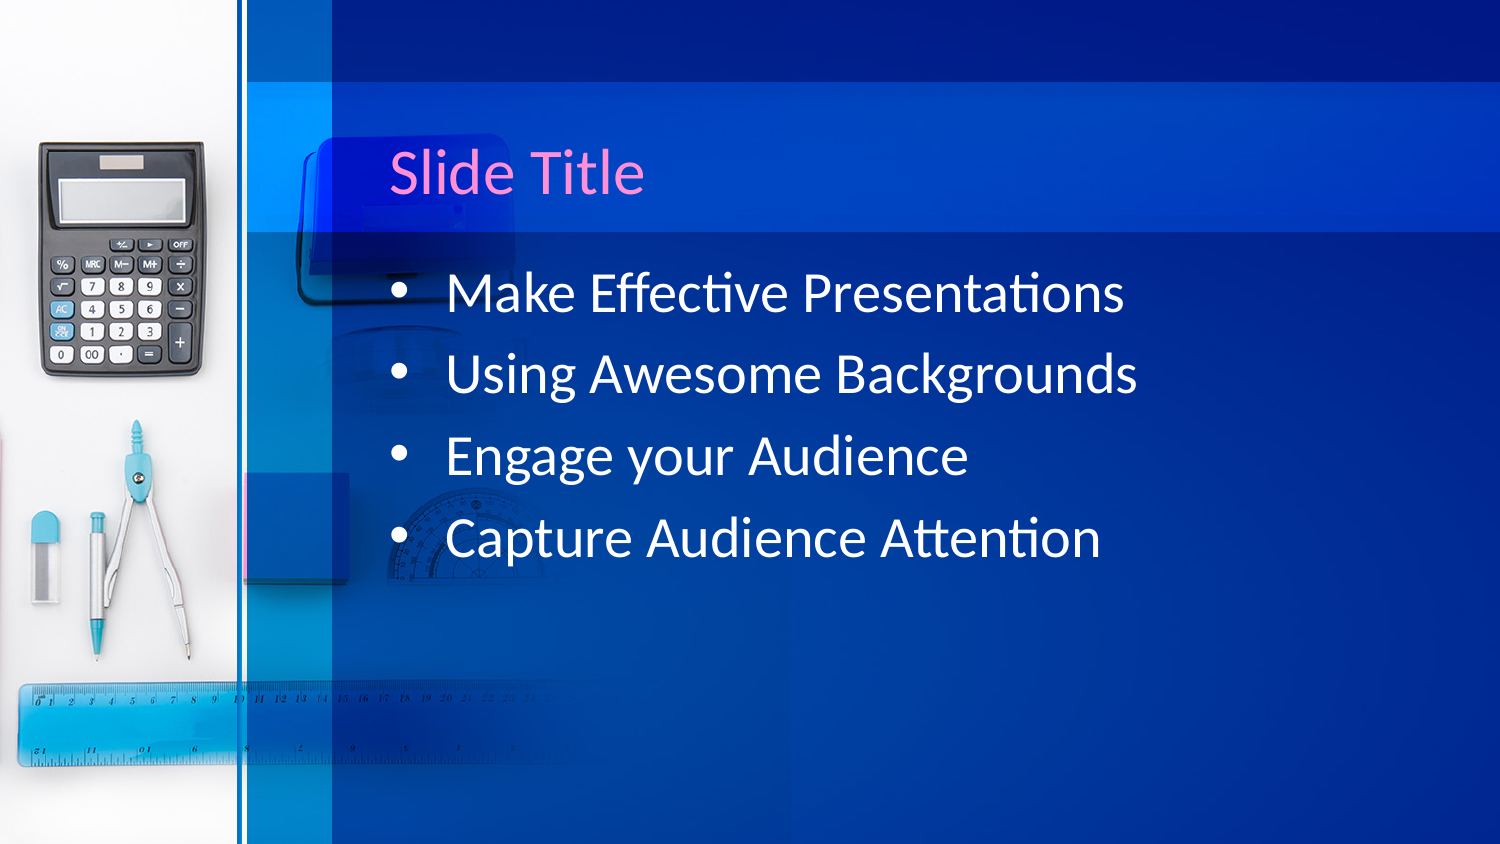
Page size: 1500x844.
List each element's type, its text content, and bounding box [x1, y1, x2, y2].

picture [0, 0, 1500, 844]
list Make Effective Presentations Using Awesome Backgrounds Engage your Audience Capture Audience Attention [374, 246, 1402, 798]
title Slide Title [374, 121, 1402, 216]
